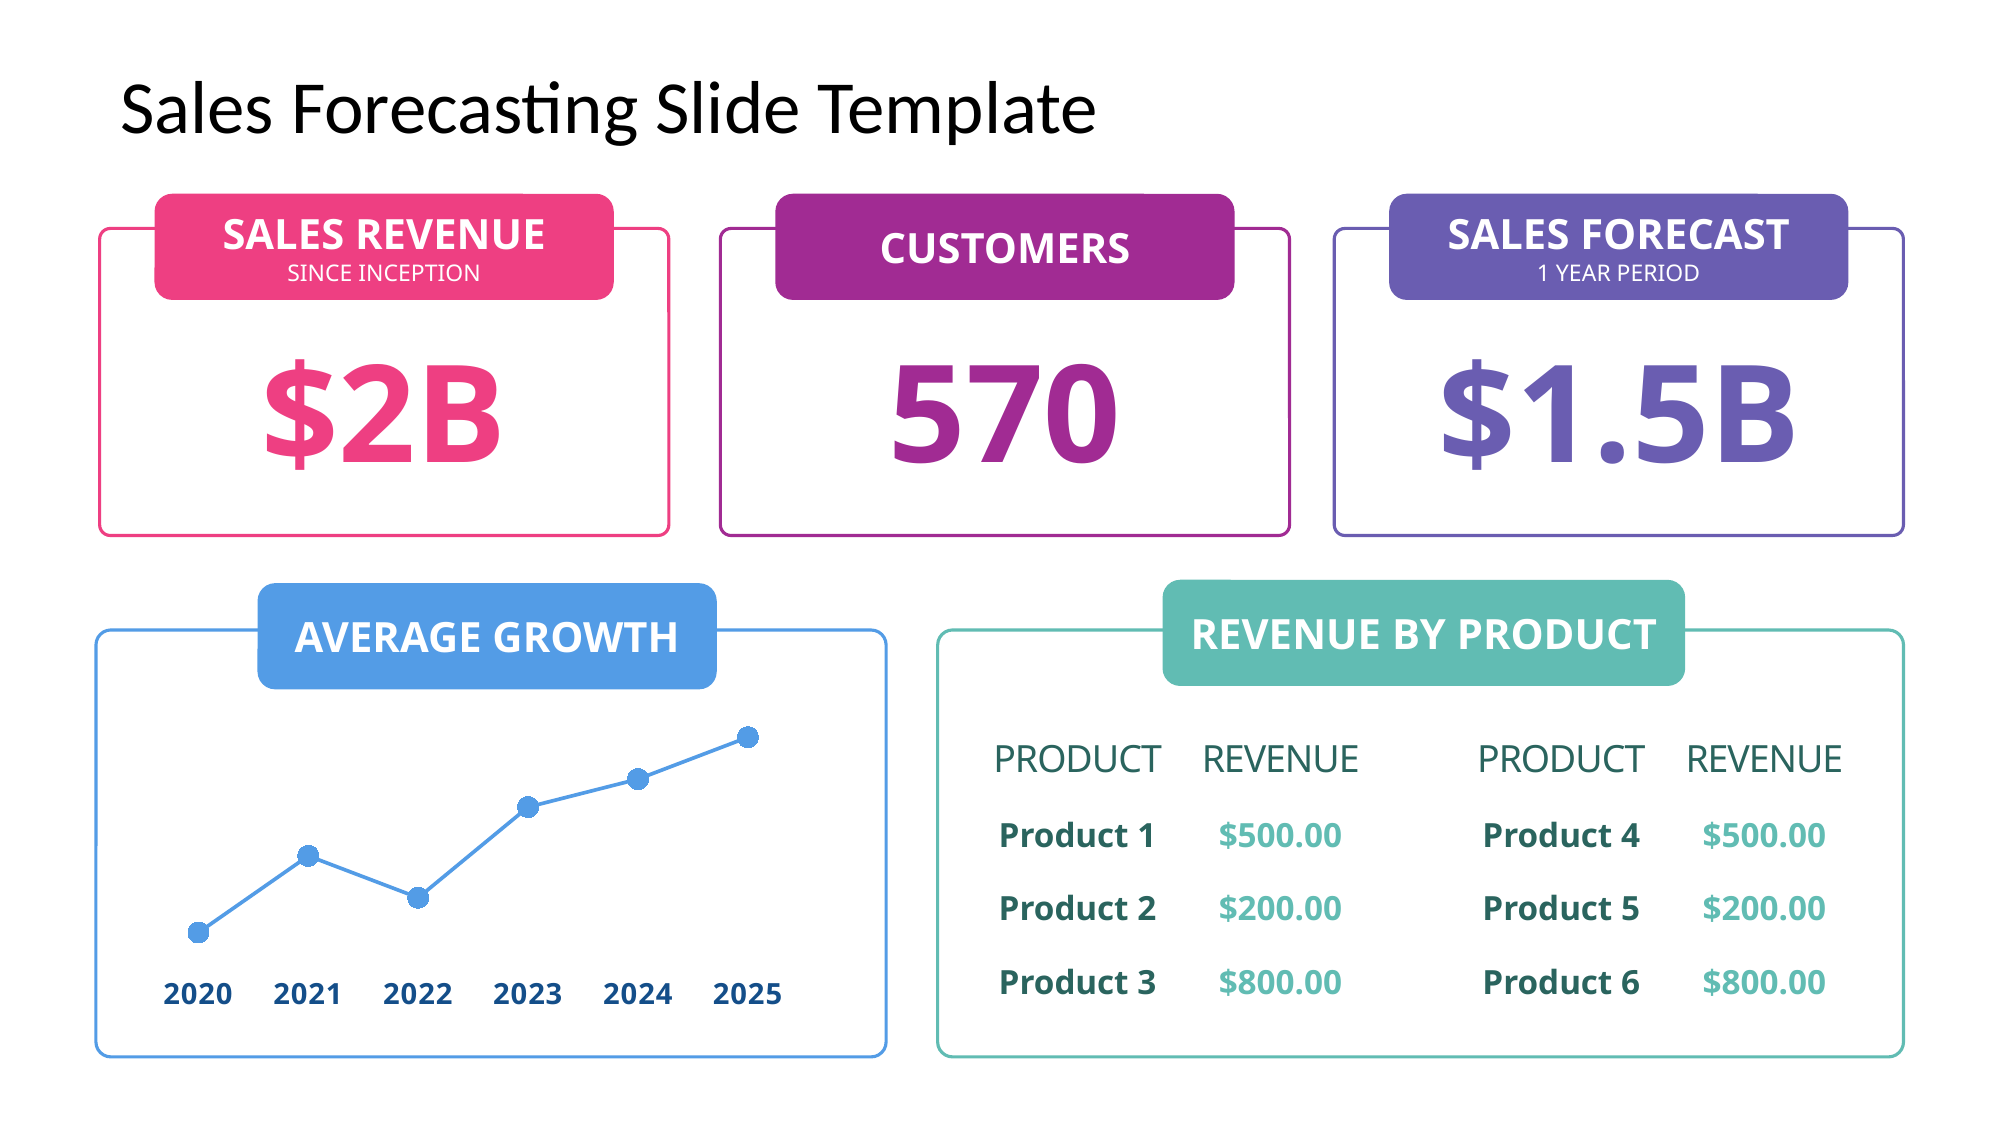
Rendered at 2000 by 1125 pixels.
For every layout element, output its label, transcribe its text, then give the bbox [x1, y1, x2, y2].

text_box [1332, 226, 1906, 538]
table_cell $200.00 [1180, 872, 1382, 945]
text_box [93, 627, 889, 1060]
text_box $2B [246, 319, 522, 497]
title Sales Forecasting Slide Template [99, 45, 1900, 162]
table_header PRODUCT [976, 717, 1179, 798]
table_cell $500.00 [1180, 799, 1382, 871]
text_box $1.5B [1423, 319, 1816, 497]
text_box SALES FORECAST 1 YEAR PERIOD [1386, 191, 1851, 303]
table_cell Product 3 [976, 946, 1179, 1018]
table_cell Product 4 [1460, 799, 1663, 871]
text_box SALES REVENUE SINCE INCEPTION [152, 191, 616, 303]
chart [129, 717, 817, 1021]
table_cell Product 6 [1460, 946, 1663, 1018]
text_box [935, 627, 1906, 1060]
text_box [718, 226, 1292, 538]
table_cell Product 2 [976, 872, 1179, 945]
table_header REVENUE [1180, 717, 1382, 798]
table_cell Product 5 [1460, 872, 1663, 945]
table_cell $200.00 [1664, 872, 1866, 945]
table_header REVENUE [1664, 717, 1866, 798]
table_header PRODUCT [1460, 717, 1663, 798]
text_box 570 [873, 319, 1137, 497]
table_cell $500.00 [1664, 799, 1866, 871]
text_box REVENUE BY PRODUCT [1160, 577, 1688, 689]
text_box AVERAGE GROWTH [255, 581, 719, 692]
text_box [97, 226, 671, 538]
table_cell $800.00 [1664, 946, 1866, 1018]
table_cell Product 1 [976, 799, 1179, 871]
text_box CUSTOMERS [773, 191, 1237, 303]
table_cell $800.00 [1180, 946, 1382, 1018]
